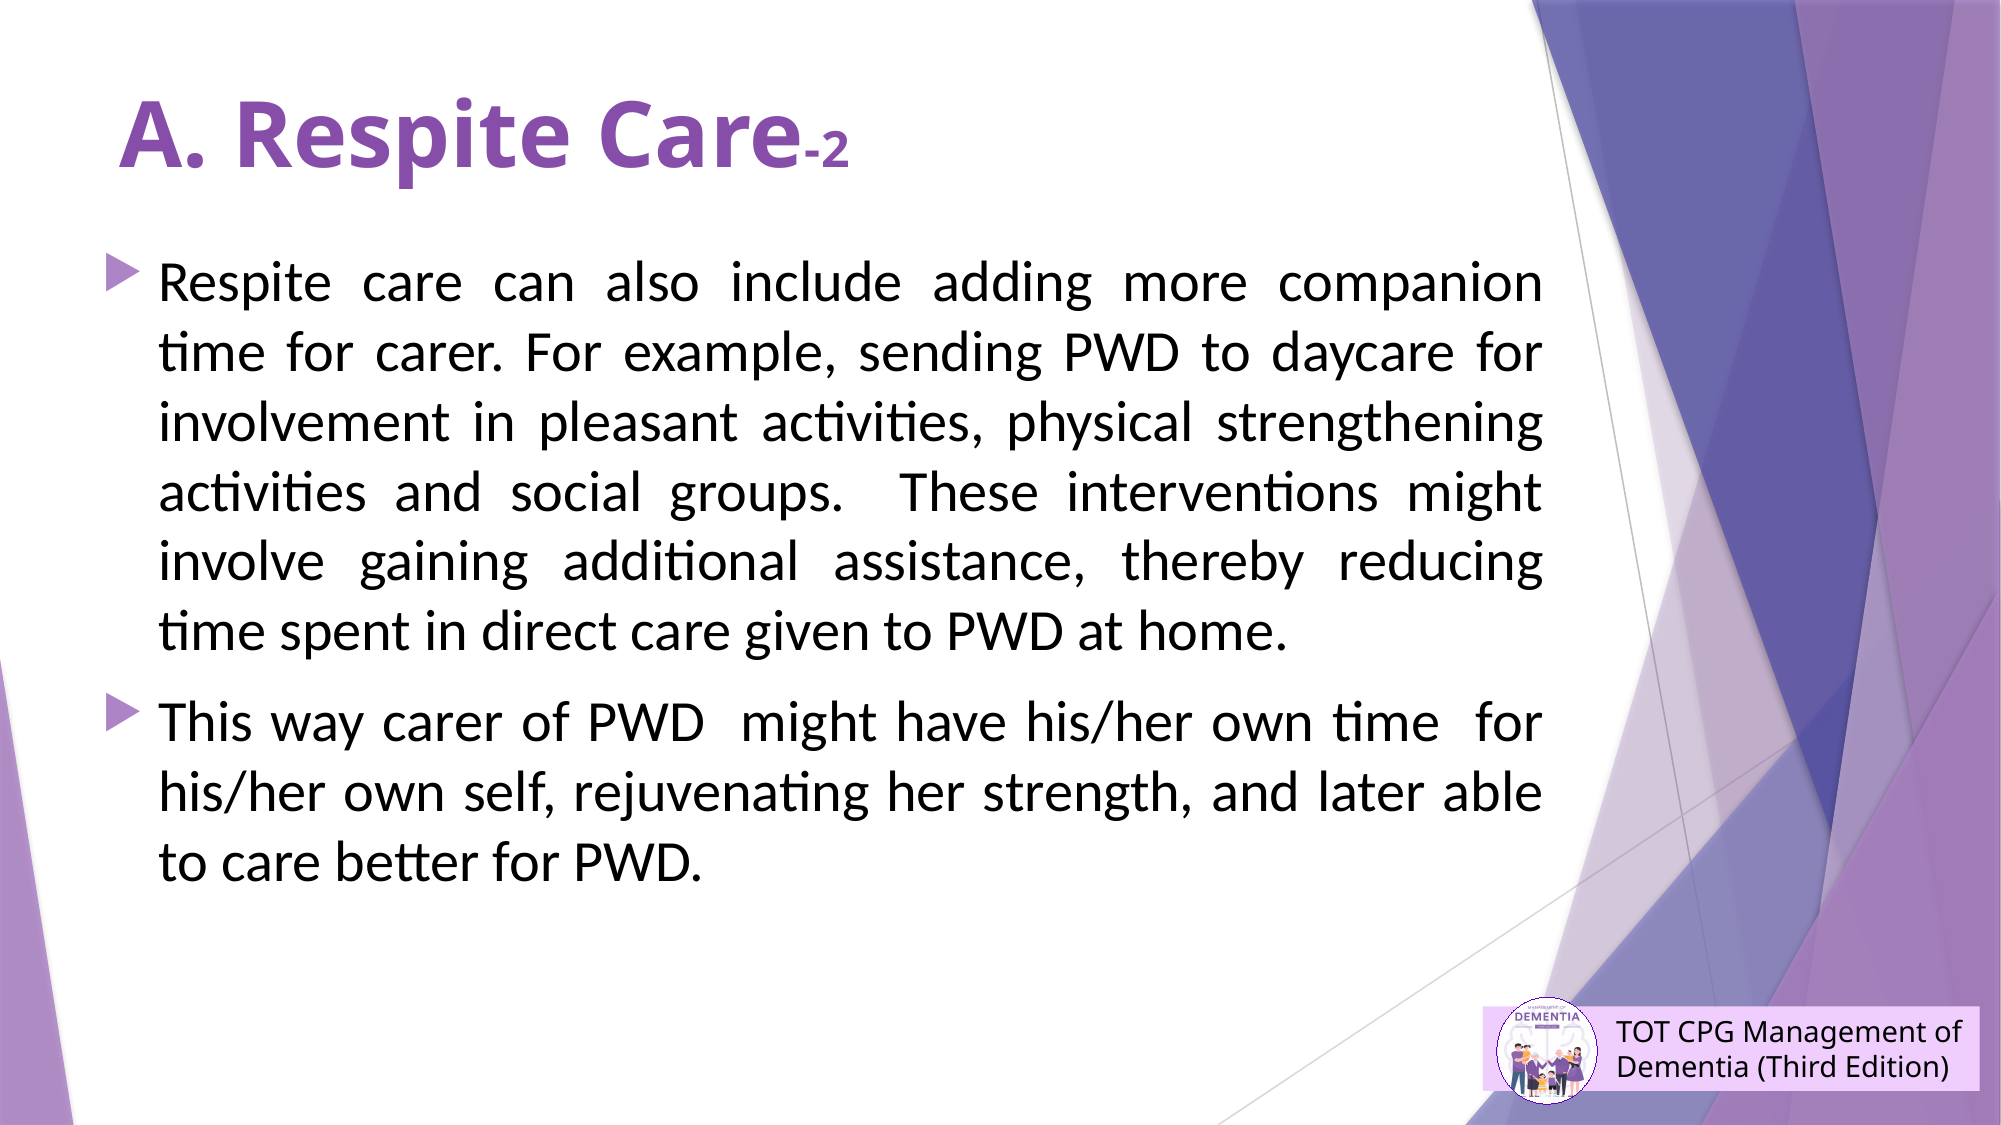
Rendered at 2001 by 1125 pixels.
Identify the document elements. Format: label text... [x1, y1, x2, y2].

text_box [1482, 996, 1981, 1105]
title A. Respite Care-2 [104, 67, 1515, 235]
list Respite care can also include adding more companion time for carer. For example, sending PWD to daycare for involvement in pleasant activities, physical strengthening activities and social groups. These interventions might involve gaining additional assistance, thereby reducing time spent in direct care given to PWD at home. This way carer of PWD might have his/her own time for his/her own self, rejuvenating her strength, and later able to care better for PWD. [86, 235, 1560, 915]
